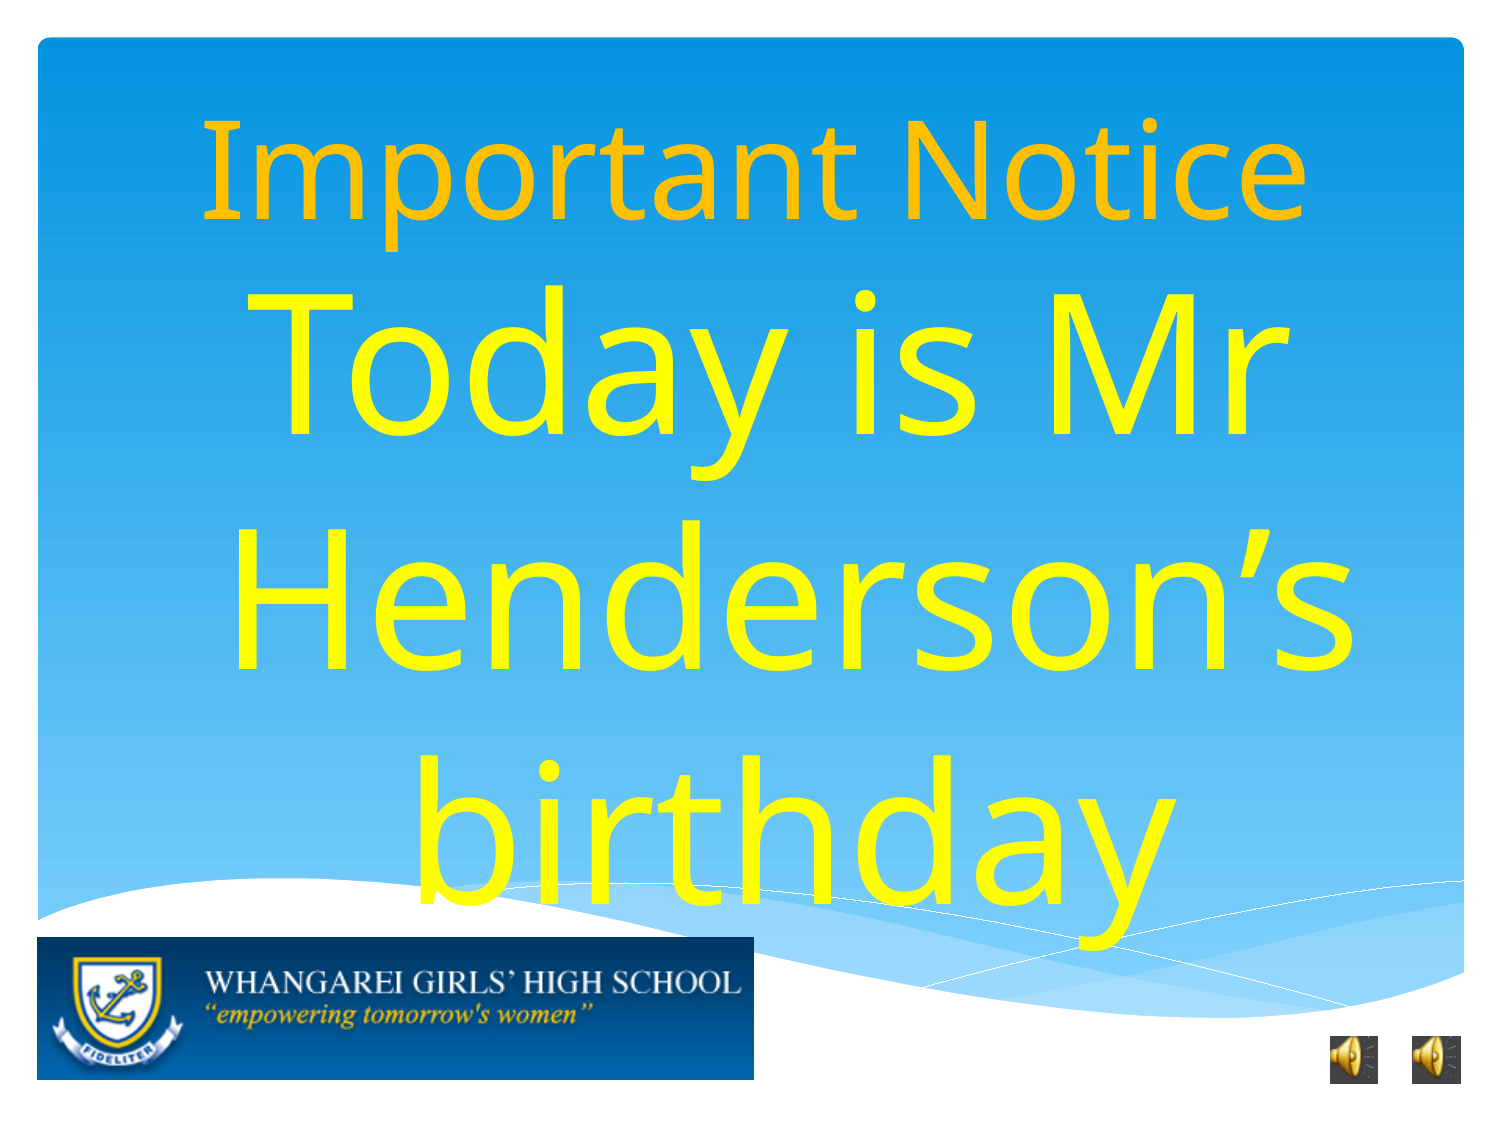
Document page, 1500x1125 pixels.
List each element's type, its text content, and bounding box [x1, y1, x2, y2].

picture [1411, 1034, 1462, 1086]
picture [37, 937, 754, 1080]
picture [1328, 1034, 1380, 1086]
text_box Important Notice [149, 37, 1362, 255]
text_box Today is Mr Henderson’s birthday [149, 231, 1391, 963]
